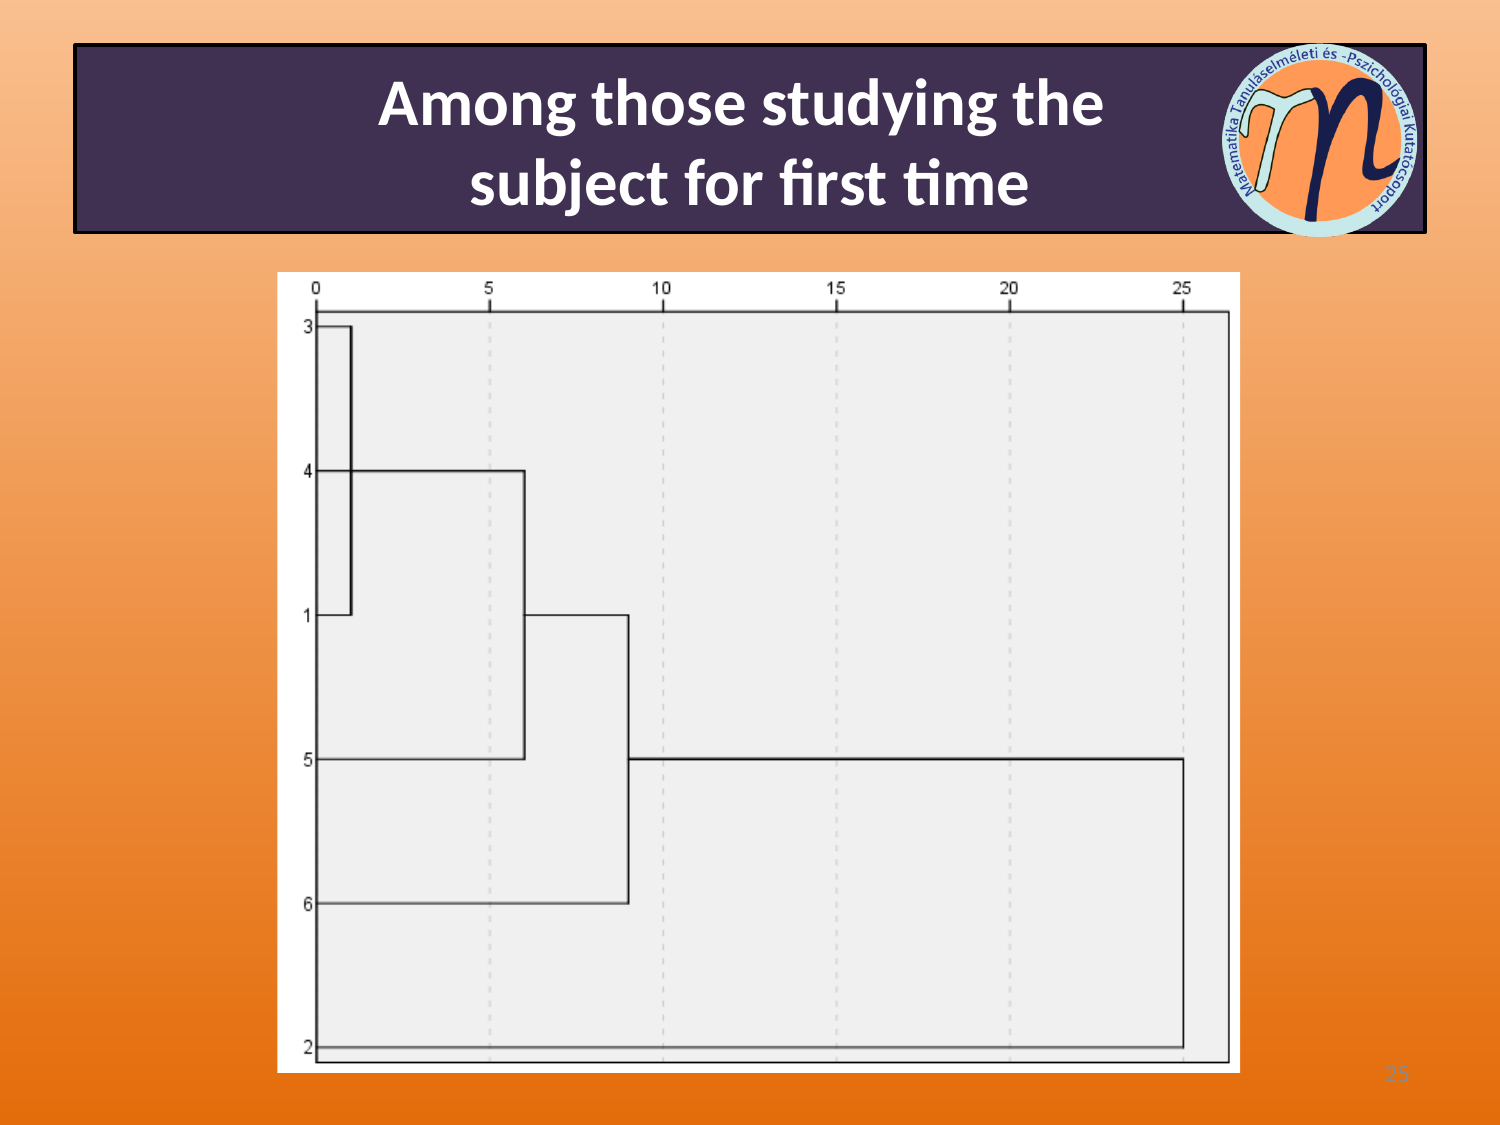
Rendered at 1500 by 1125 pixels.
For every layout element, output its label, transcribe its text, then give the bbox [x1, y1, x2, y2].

slide_number 25 [1074, 1042, 1425, 1103]
title Among those studying the subject for first time [73, 43, 1218, 234]
picture [277, 272, 1241, 1073]
picture [1222, 40, 1422, 238]
